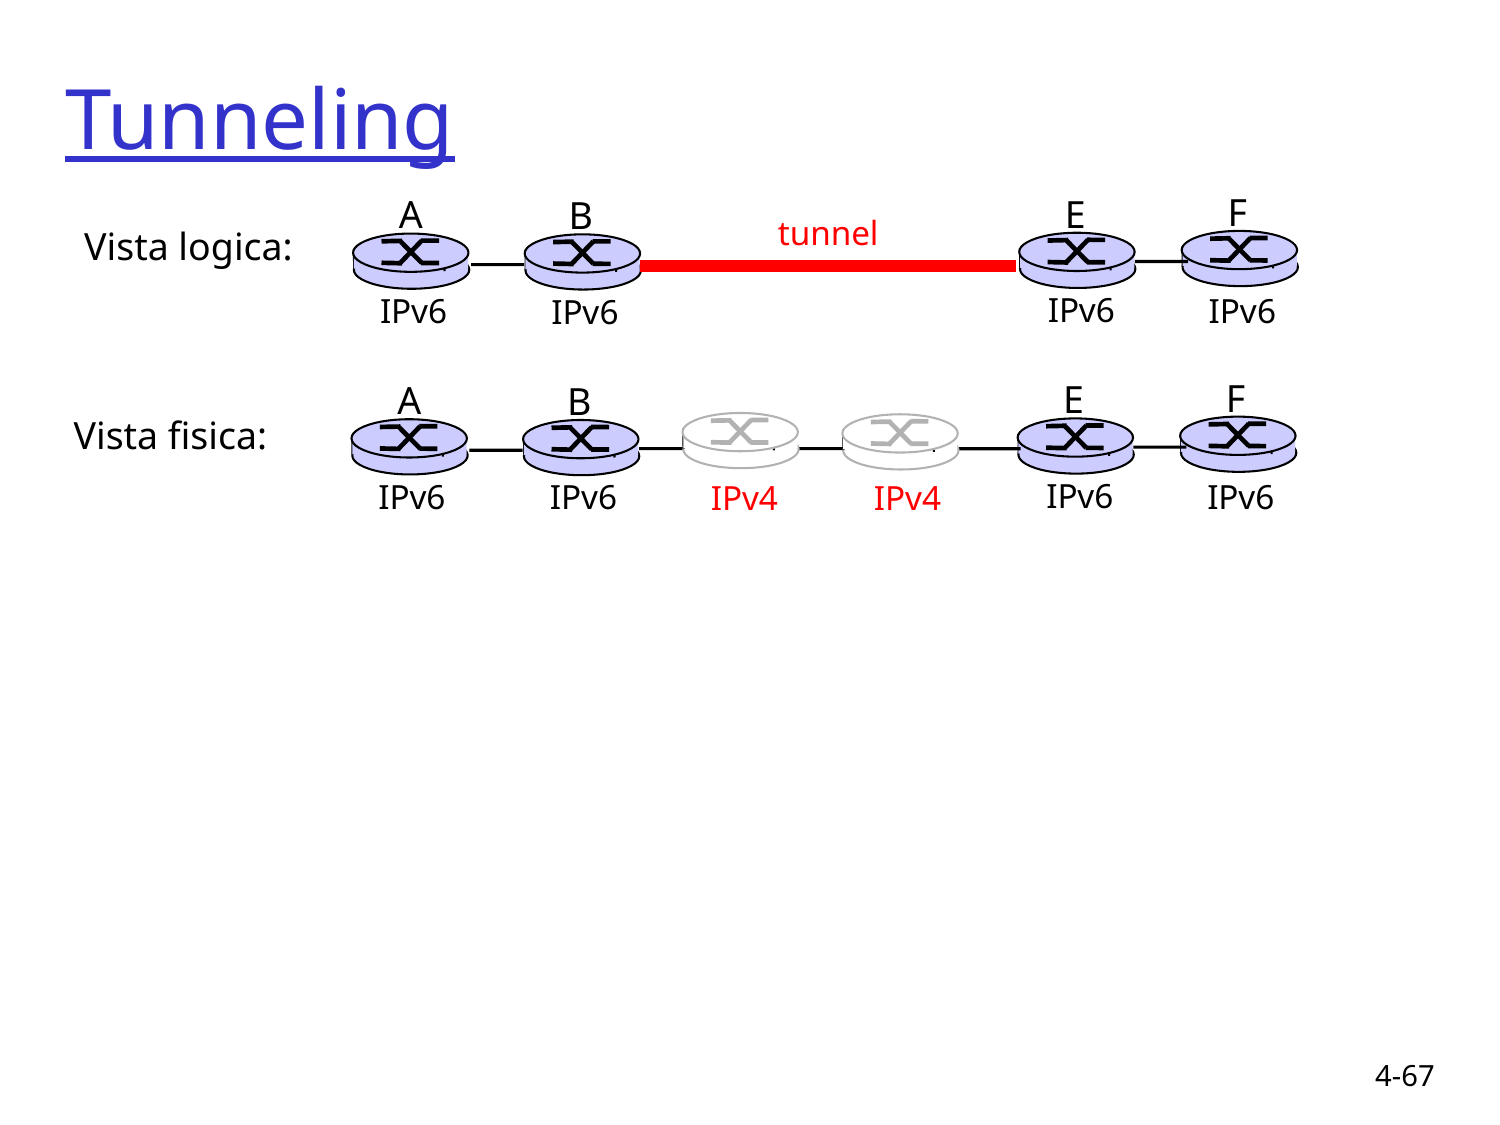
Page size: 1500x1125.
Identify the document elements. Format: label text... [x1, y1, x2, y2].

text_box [524, 184, 642, 290]
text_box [352, 183, 470, 290]
text_box tunnel [763, 204, 894, 260]
text_box IPv6 [1033, 298, 1131, 337]
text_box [1019, 183, 1136, 289]
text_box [1181, 181, 1299, 287]
text_box Vista logica: [69, 215, 308, 276]
title Tunneling [50, 34, 1326, 198]
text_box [50, 366, 1297, 526]
text_box IPv6 [365, 298, 463, 338]
text_box IPv6 [1194, 296, 1292, 338]
slide_number 4-67 [1338, 1049, 1451, 1125]
text_box IPv6 [536, 299, 634, 339]
text_box [646, 260, 1013, 272]
